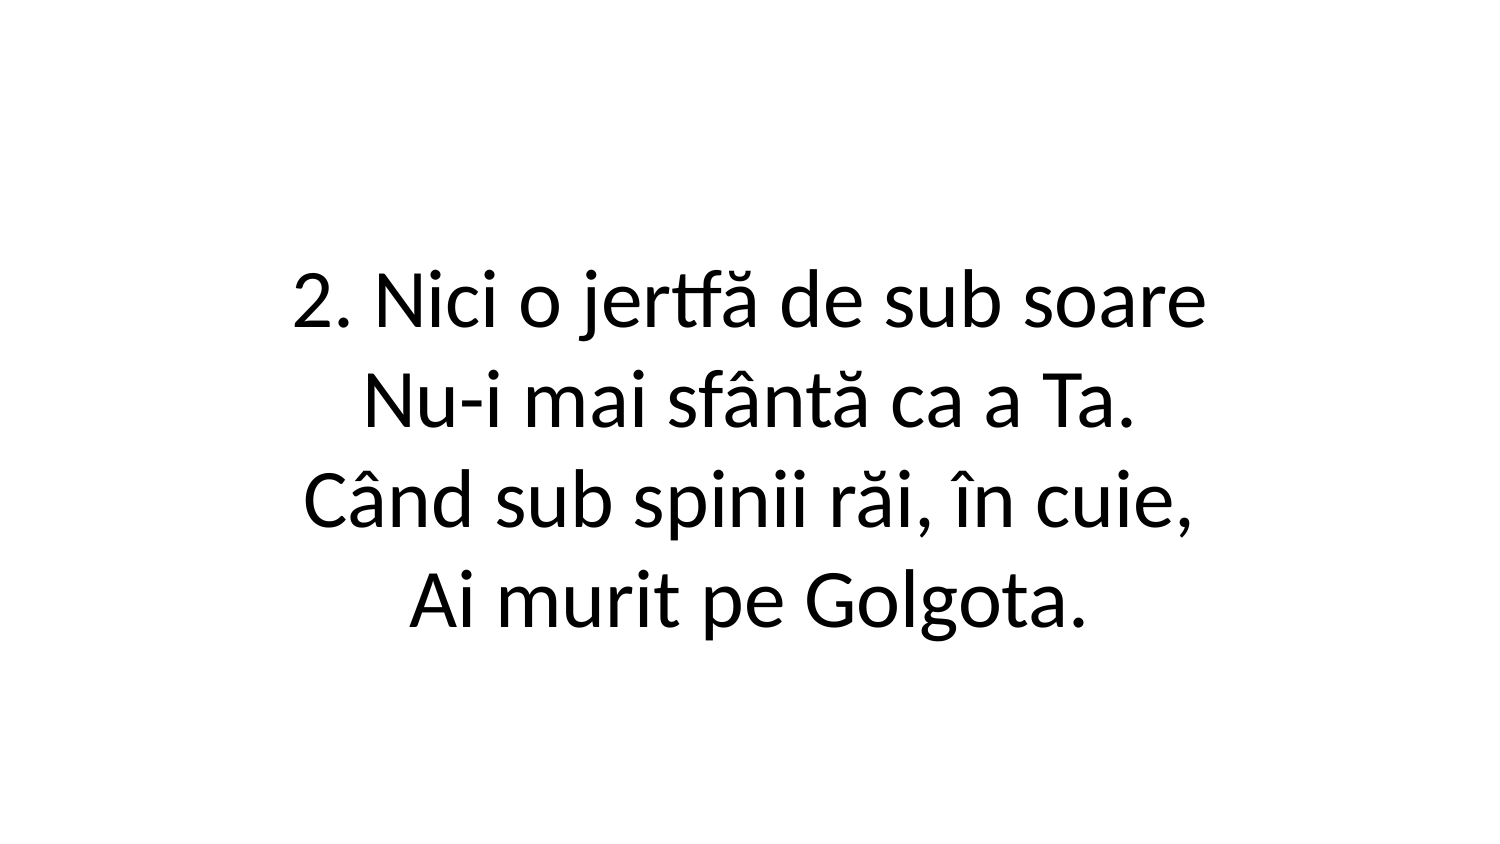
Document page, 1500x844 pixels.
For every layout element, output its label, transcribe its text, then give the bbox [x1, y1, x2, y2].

text_box 2. Nici o jertfă de sub soare Nu-i mai sfântă ca a Ta. Când sub spinii răi, în cuie, Ai murit pe Golgota. [276, 192, 1224, 652]
